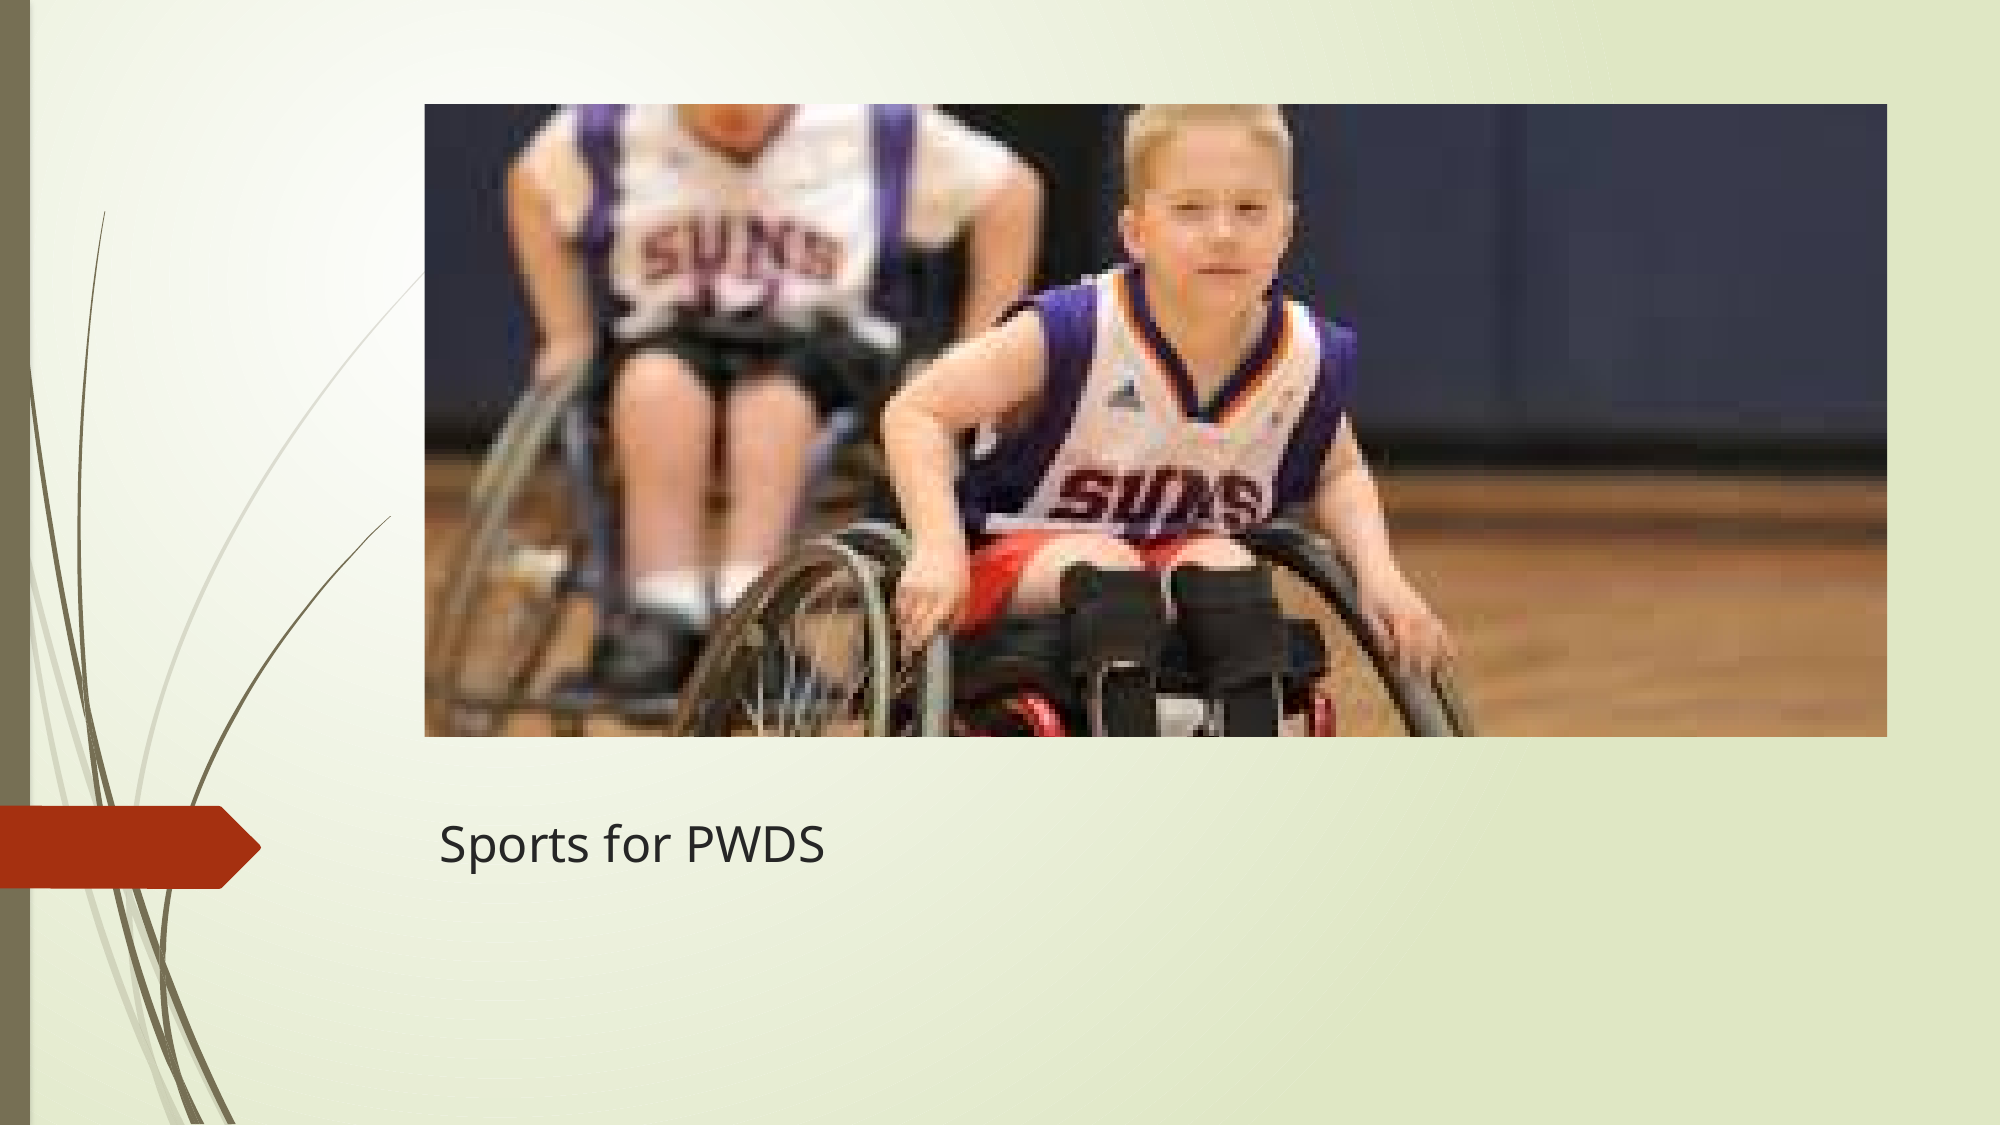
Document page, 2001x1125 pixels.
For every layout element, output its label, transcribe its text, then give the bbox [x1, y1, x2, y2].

title Sports for PWDS [424, 787, 1888, 881]
picture [424, 103, 1888, 737]
